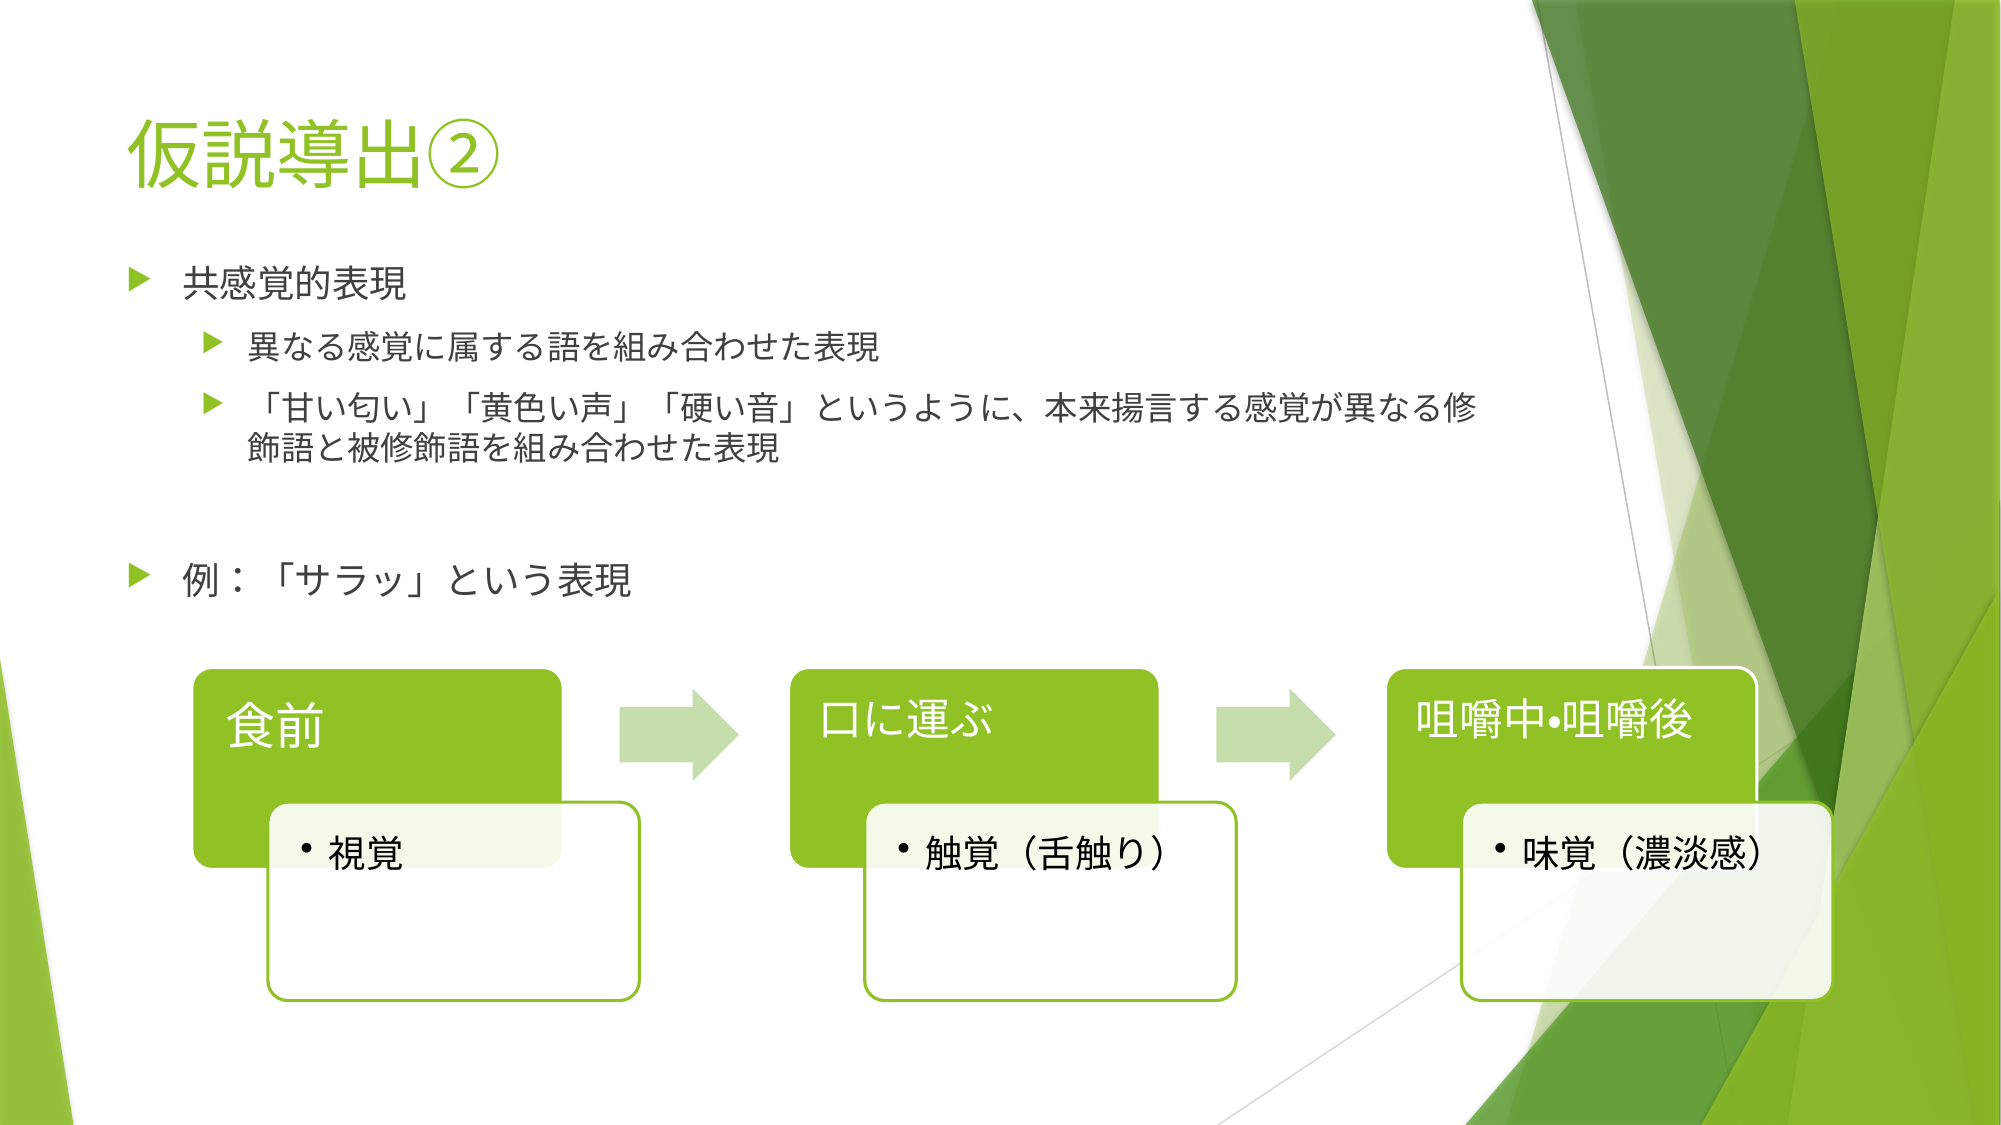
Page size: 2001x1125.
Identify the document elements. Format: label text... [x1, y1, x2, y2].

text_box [190, 428, 1835, 1125]
title 仮説導出② [111, 99, 1522, 252]
list 共感覚的表現 異なる感覚に属する語を組み合わせた表現 「甘い匂い」「黄色い声」「硬い音」というように、本来揚言する感覚が異なる修飾語と被修飾語を組み合わせた表現 例：「サラッ」という表現 [111, 252, 1522, 890]
